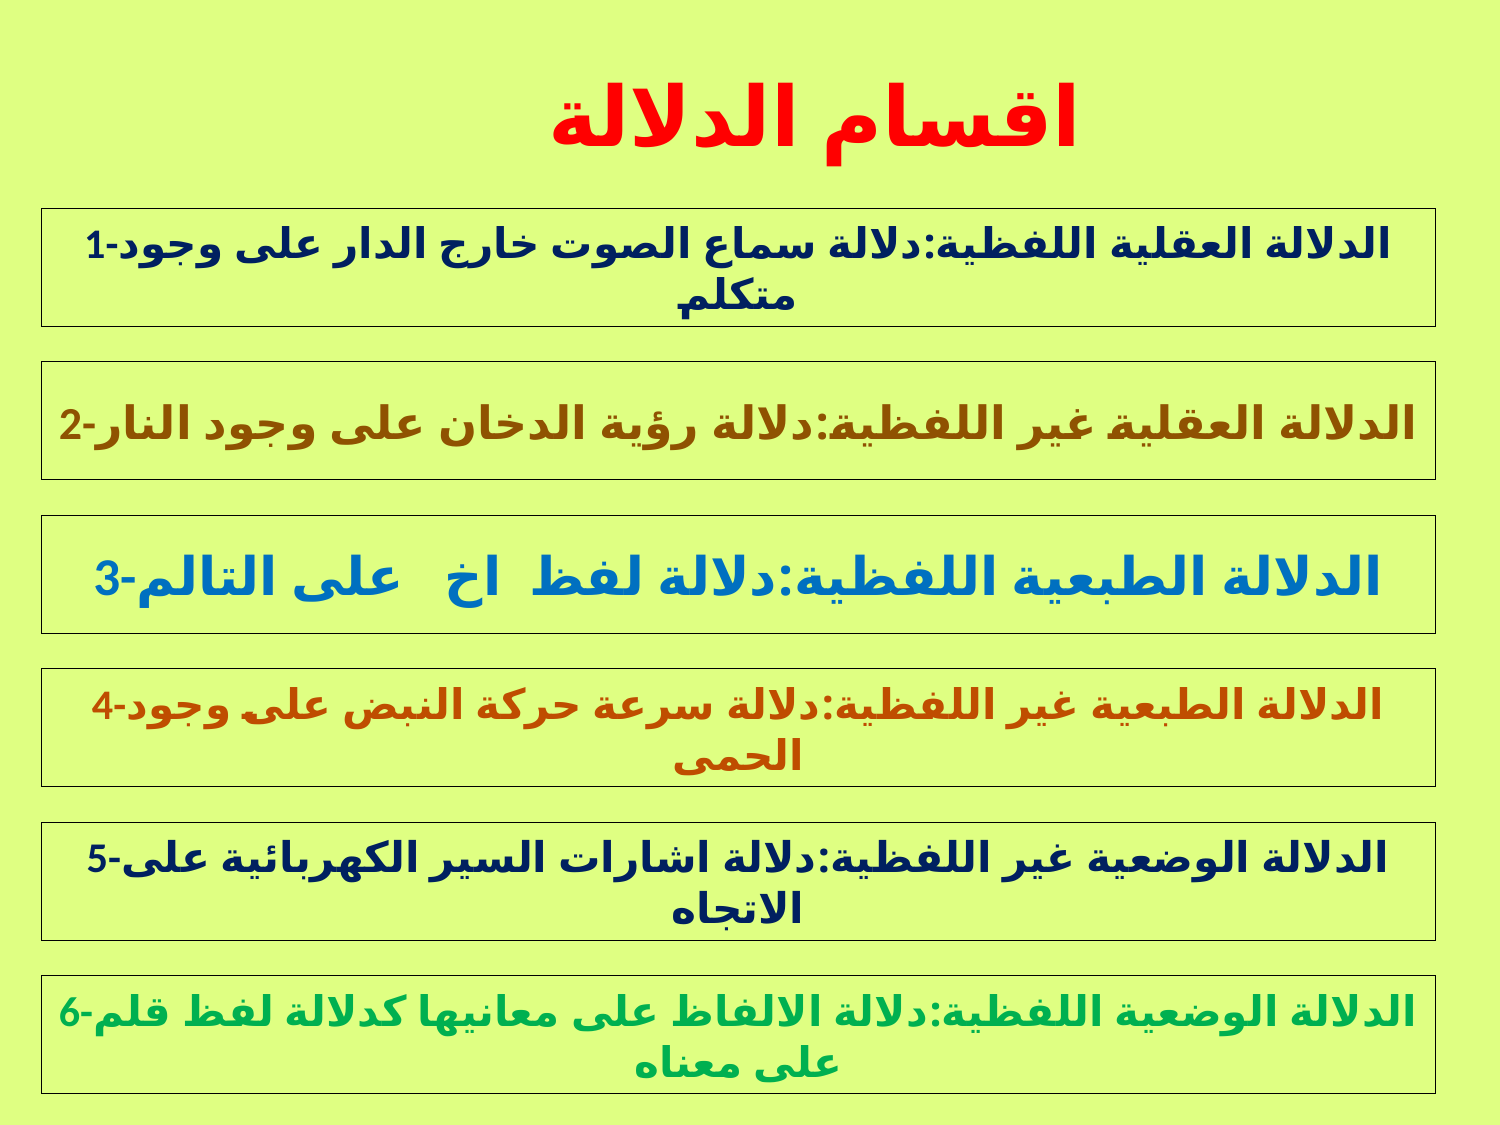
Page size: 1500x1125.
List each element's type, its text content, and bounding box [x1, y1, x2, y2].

text_box 3-الدلالة الطبعية اللفظية:دلالة لفظ اخ على التالم [41, 515, 1436, 634]
text_box 6-الدلالة الوضعية اللفظية:دلالة الالفاظ على معانيها كدلالة لفظ قلم على معناه [41, 975, 1436, 1094]
text_box 1-الدلالة العقلية اللفظية:دلالة سماع الصوت خارج الدار على وجود متكلم [41, 208, 1436, 327]
text_box 4-الدلالة الطبعية غير اللفظية:دلالة سرعة حركة النبض على وجود الحمى [41, 668, 1436, 787]
text_box 2-الدلالة العقلية غير اللفظية:دلالة رؤية الدخان على وجود النار [41, 361, 1436, 480]
text_box اقسام الدلالة [431, 42, 1199, 185]
text_box 5-الدلالة الوضعية غير اللفظية:دلالة اشارات السير الكهربائية على الاتجاه [41, 822, 1436, 941]
